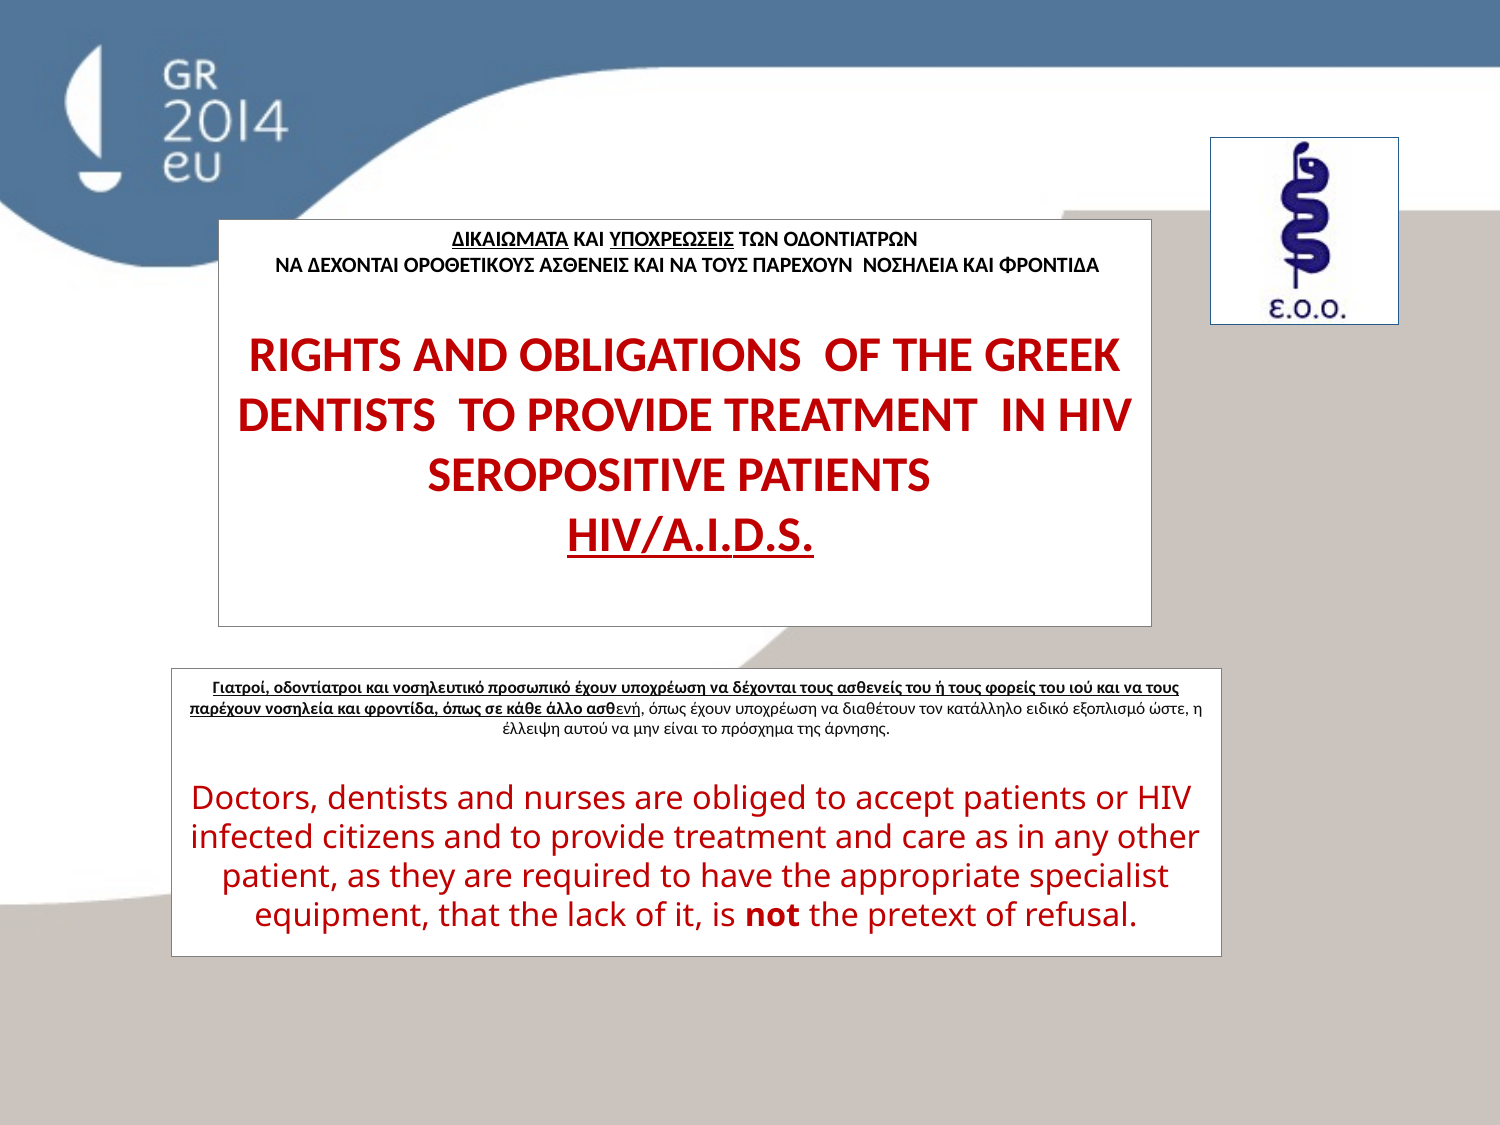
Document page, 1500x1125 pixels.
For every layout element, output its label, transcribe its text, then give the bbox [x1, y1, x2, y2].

title δικαΙΩματα και υποχρεΩσεις των οδοντιΑτρων να δΕχονται οροθετικOYς ασθενΕΙς και να τους παρΕχουν νοσηλΕΙα και φροντΙδα RIGHTS AND OBLIGATIONS OF THE GREEK DENTISTS TO PROVIDE TREATMENT IN HIV SEROPOSITIVE PATIENTS HIV/A.I.D.S. [218, 219, 1152, 627]
picture [1210, 136, 1399, 325]
subtitle Γιατροί, οδοντίατροι και νοσηλευτικό προσωπικό έχουν υποχρέωση να δέχονται τους ασθενείς του ή τους φορείς του ιού και να τους παρέχουν νοσηλεία και φροντίδα, όπως σε κάθε άλλο ασθενή, όπως έχουν υποχρέωση να διαθέτουν τον κατάλληλο ειδικό εξοπλισμό ώστε, η έλλειψη αυτού να μην είναι το πρόσχημα της άρνησης. Doctors, dentists and nurses are obliged to accept patients or HIV infected citizens and to provide treatment and care as in any other patient, as they are required to have the appropriate specialist equipment, that the lack of it, is not the pretext of refusal. [171, 668, 1222, 957]
